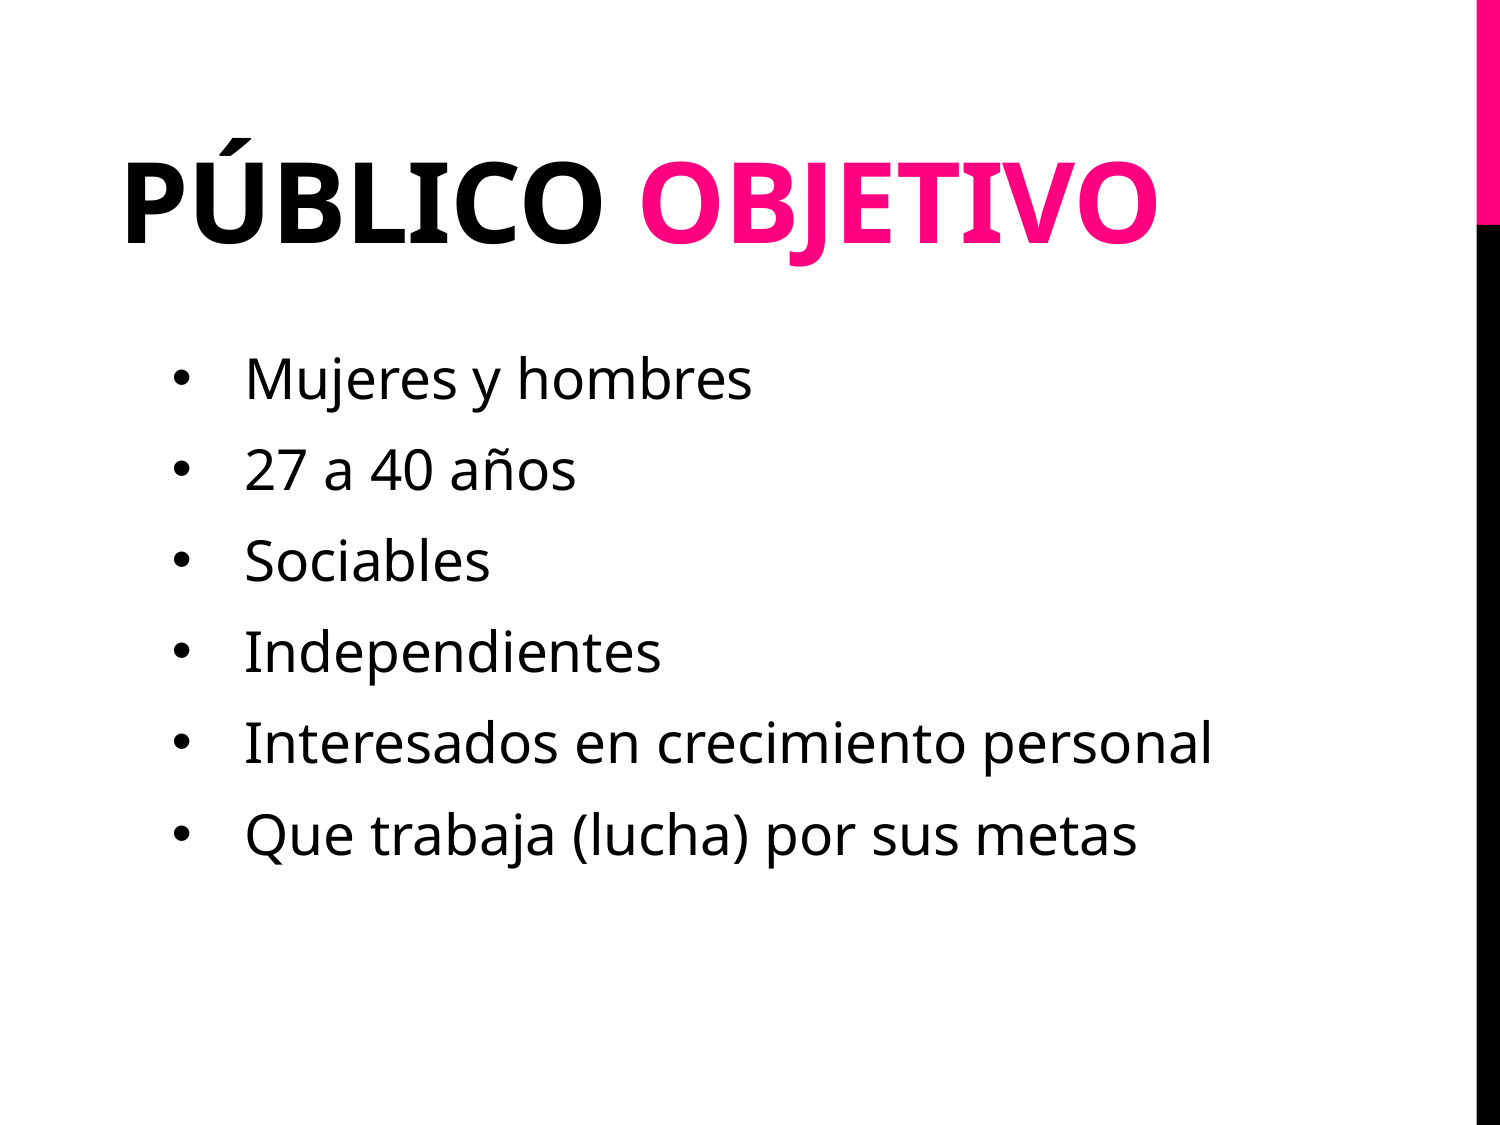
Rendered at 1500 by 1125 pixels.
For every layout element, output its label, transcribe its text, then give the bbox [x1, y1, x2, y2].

list Mujeres y hombres 27 a 40 años Sociables Independientes Interesados en crecimiento personal Que trabaja (lucha) por sus metas [156, 335, 1344, 879]
title Público Objetivo [103, 56, 1397, 274]
